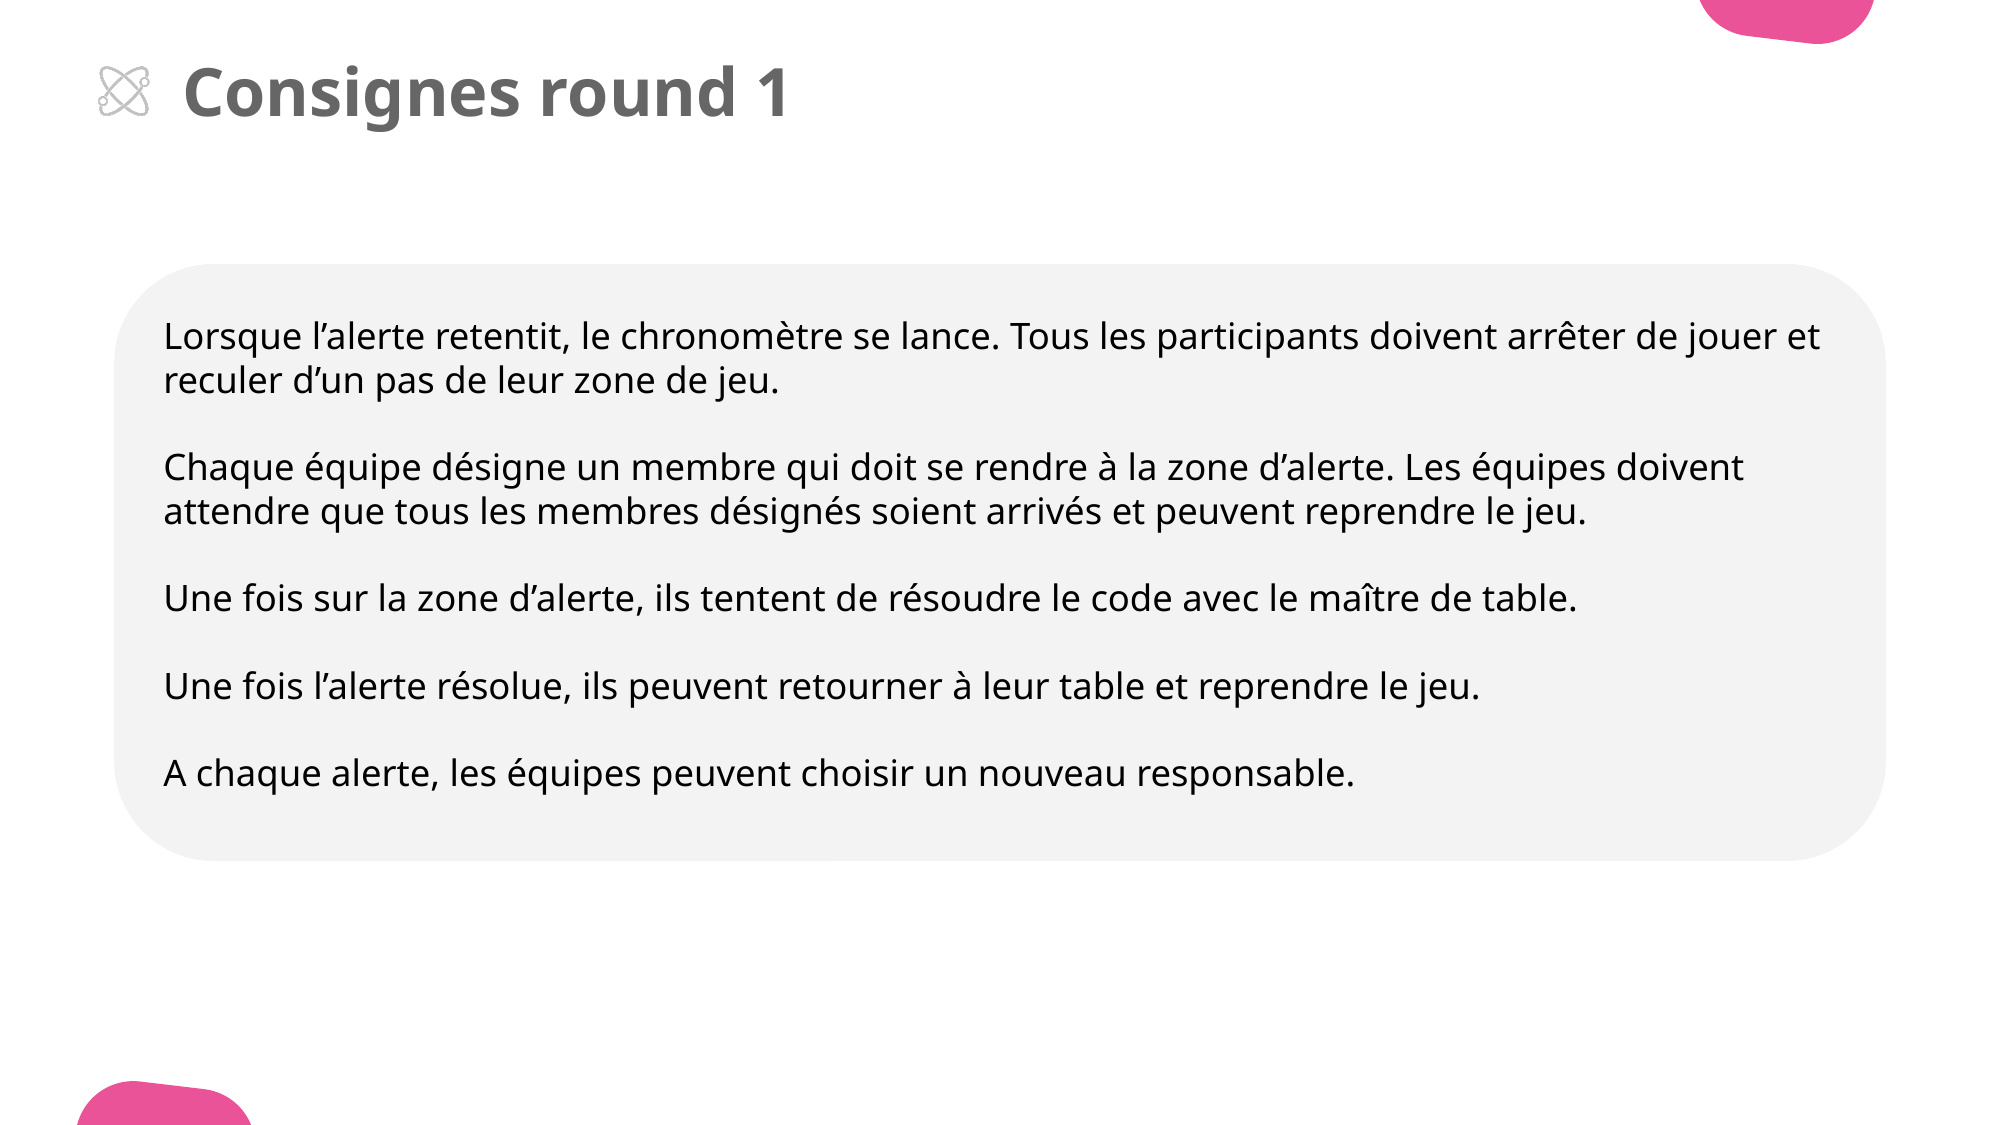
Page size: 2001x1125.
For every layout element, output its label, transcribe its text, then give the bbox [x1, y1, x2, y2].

text_box Lorsque l’alerte retentit, le chronomètre se lance. Tous les participants doivent arrêter de jouer et reculer d’un pas de leur zone de jeu. Chaque équipe désigne un membre qui doit se rendre à la zone d’alerte. Les équipes doivent attendre que tous les membres désignés soient arrivés et peuvent reprendre le jeu. Une fois sur la zone d’alerte, ils tentent de résoudre le code avec le maître de table. Une fois l’alerte résolue, ils peuvent retourner à leur table et reprendre le jeu. A chaque alerte, les équipes peuvent choisir un nouveau responsable. [114, 263, 1886, 862]
text_box Consignes round 1 [162, 29, 1443, 175]
picture [98, 66, 150, 117]
